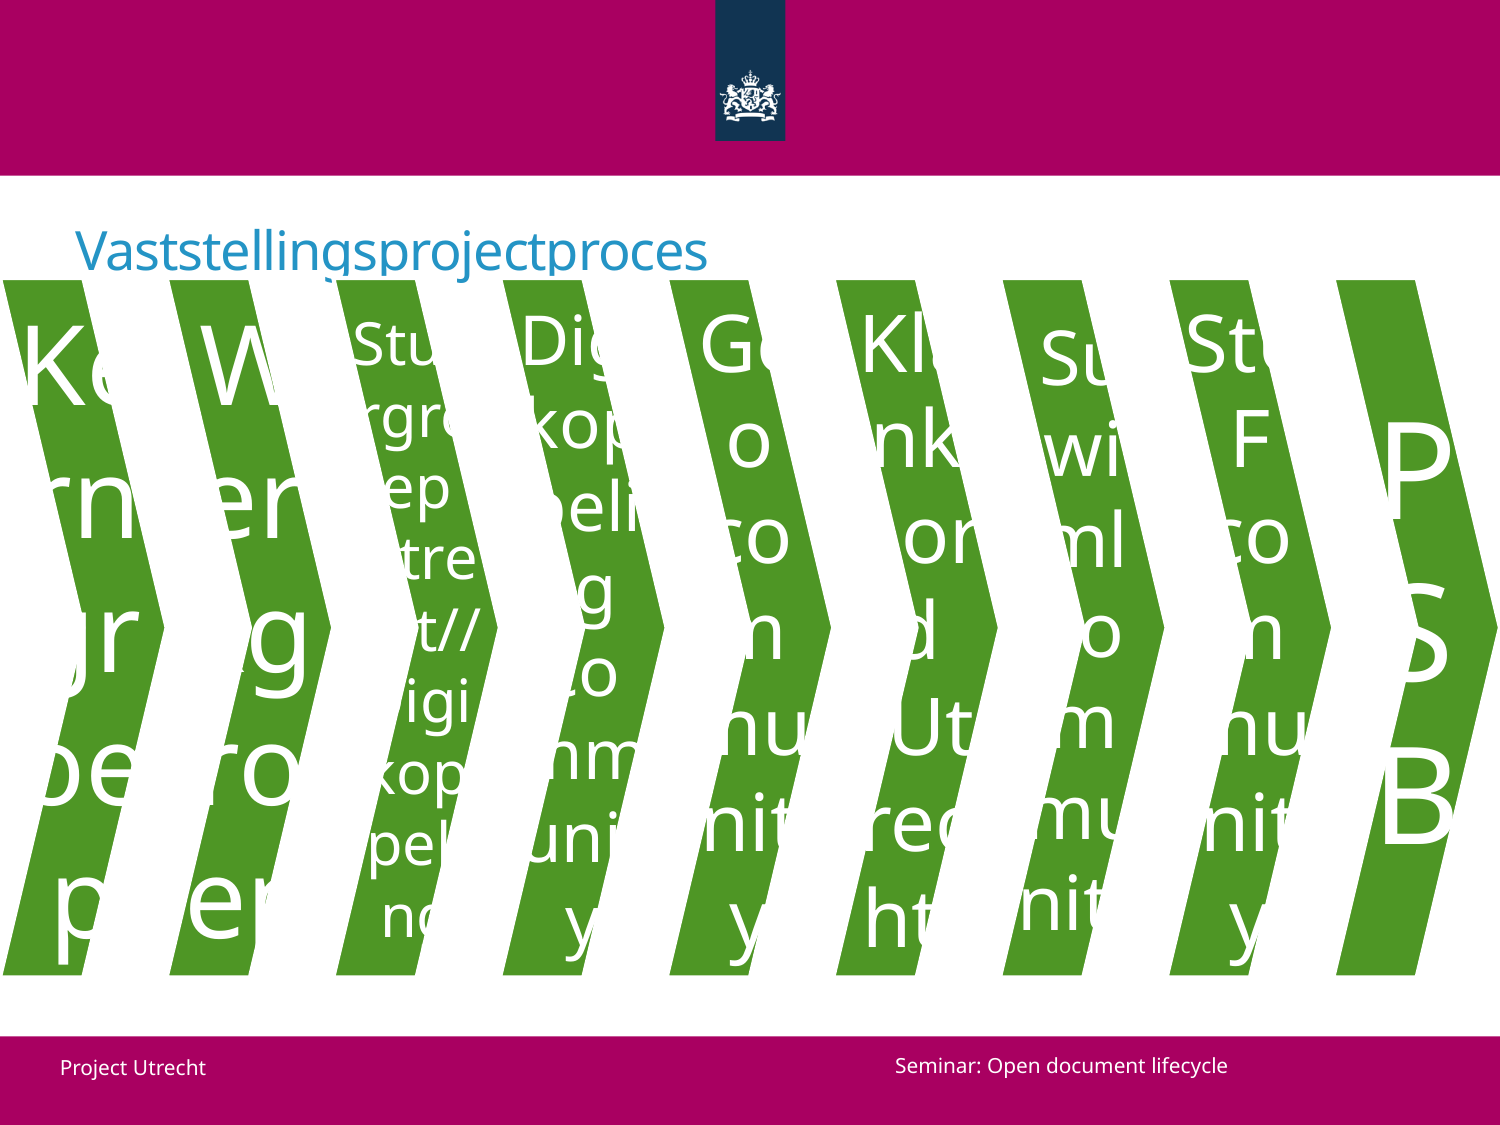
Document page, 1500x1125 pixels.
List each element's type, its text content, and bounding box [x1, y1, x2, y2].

picture [0, 0, 1500, 141]
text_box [0, 277, 1500, 978]
title Vaststellingsprojectproces [60, 201, 1348, 276]
footer Seminar: Open document lifecycle [880, 1044, 1500, 1092]
